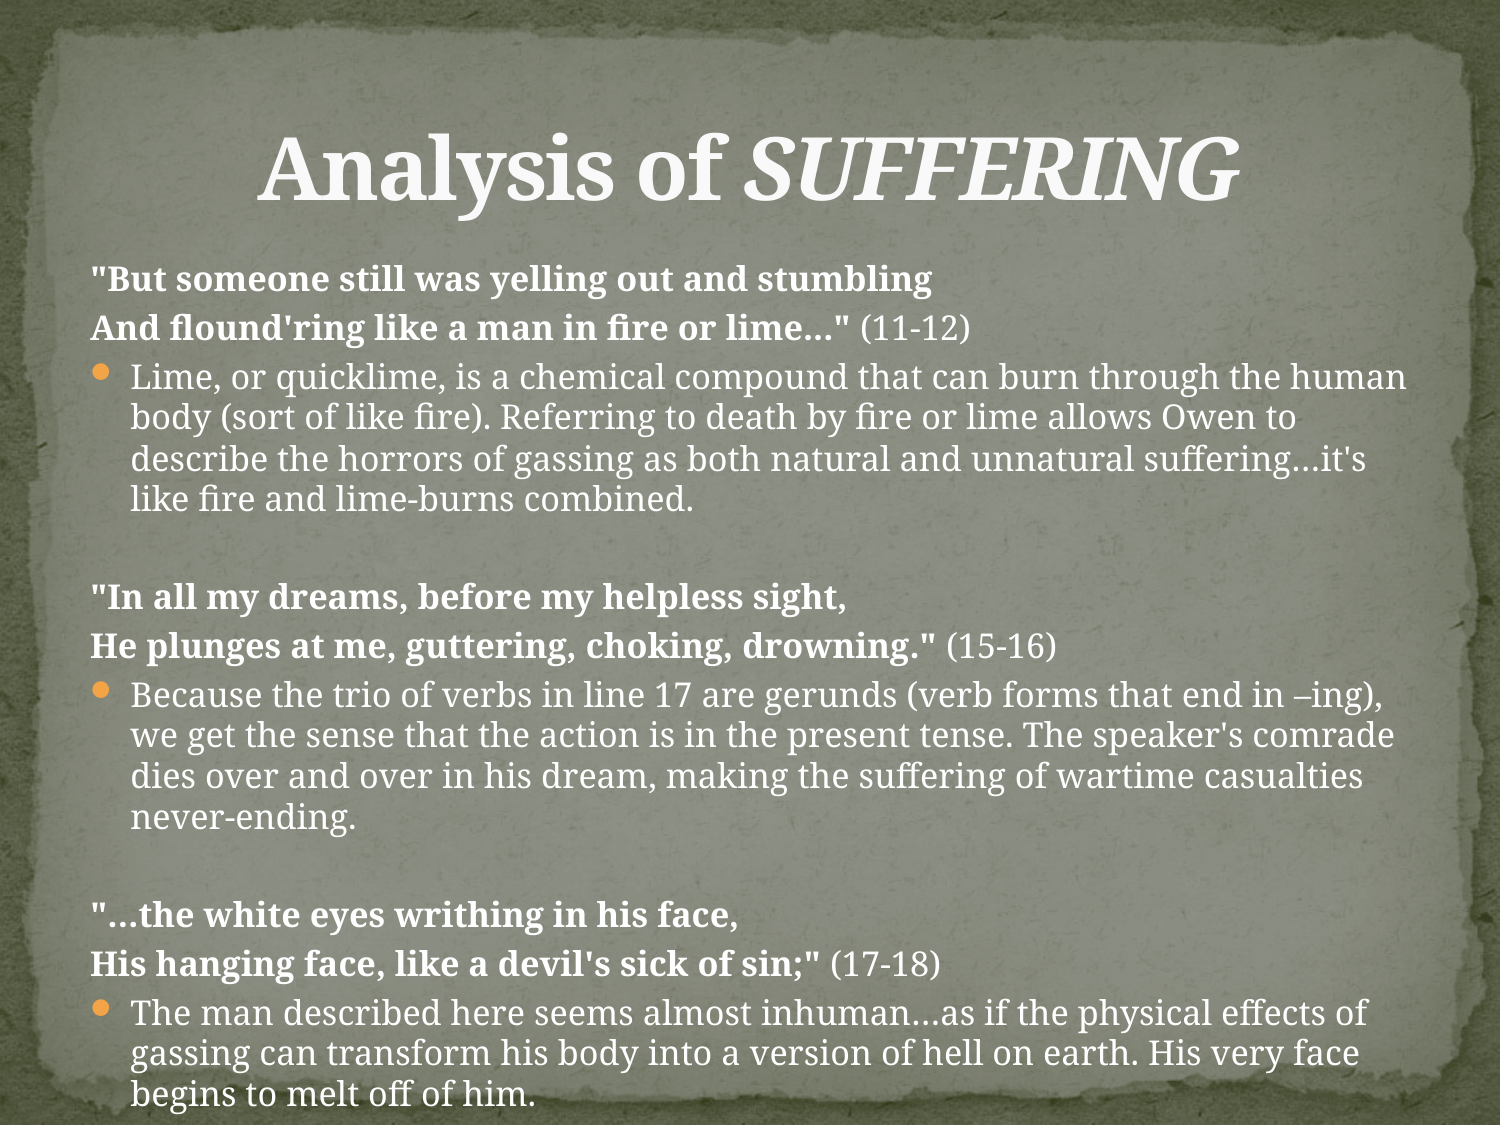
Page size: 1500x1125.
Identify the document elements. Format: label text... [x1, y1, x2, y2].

list "But someone still was yelling out and stumbling And flound'ring like a man in fire or lime..." (11-12) Lime, or quicklime, is a chemical compound that can burn through the human body (sort of like fire). Referring to death by fire or lime allows Owen to describe the horrors of gassing as both natural and unnatural suffering…it's like fire and lime-burns combined. "In all my dreams, before my helpless sight, He plunges at me, guttering, choking, drowning." (15-16) Because the trio of verbs in line 17 are gerunds (verb forms that end in –ing), we get the sense that the action is in the present tense. The speaker's comrade dies over and over in his dream, making the suffering of wartime casualties never-ending. "…the white eyes writhing in his face, His hanging face, like a devil's sick of sin;" (17-18) The man described here seems almost inhuman…as if the physical effects of gassing can transform his body into a version of hell on earth. His very face begins to melt off of him. [74, 249, 1426, 1125]
title Analysis of SUFFERING [74, 24, 1425, 225]
